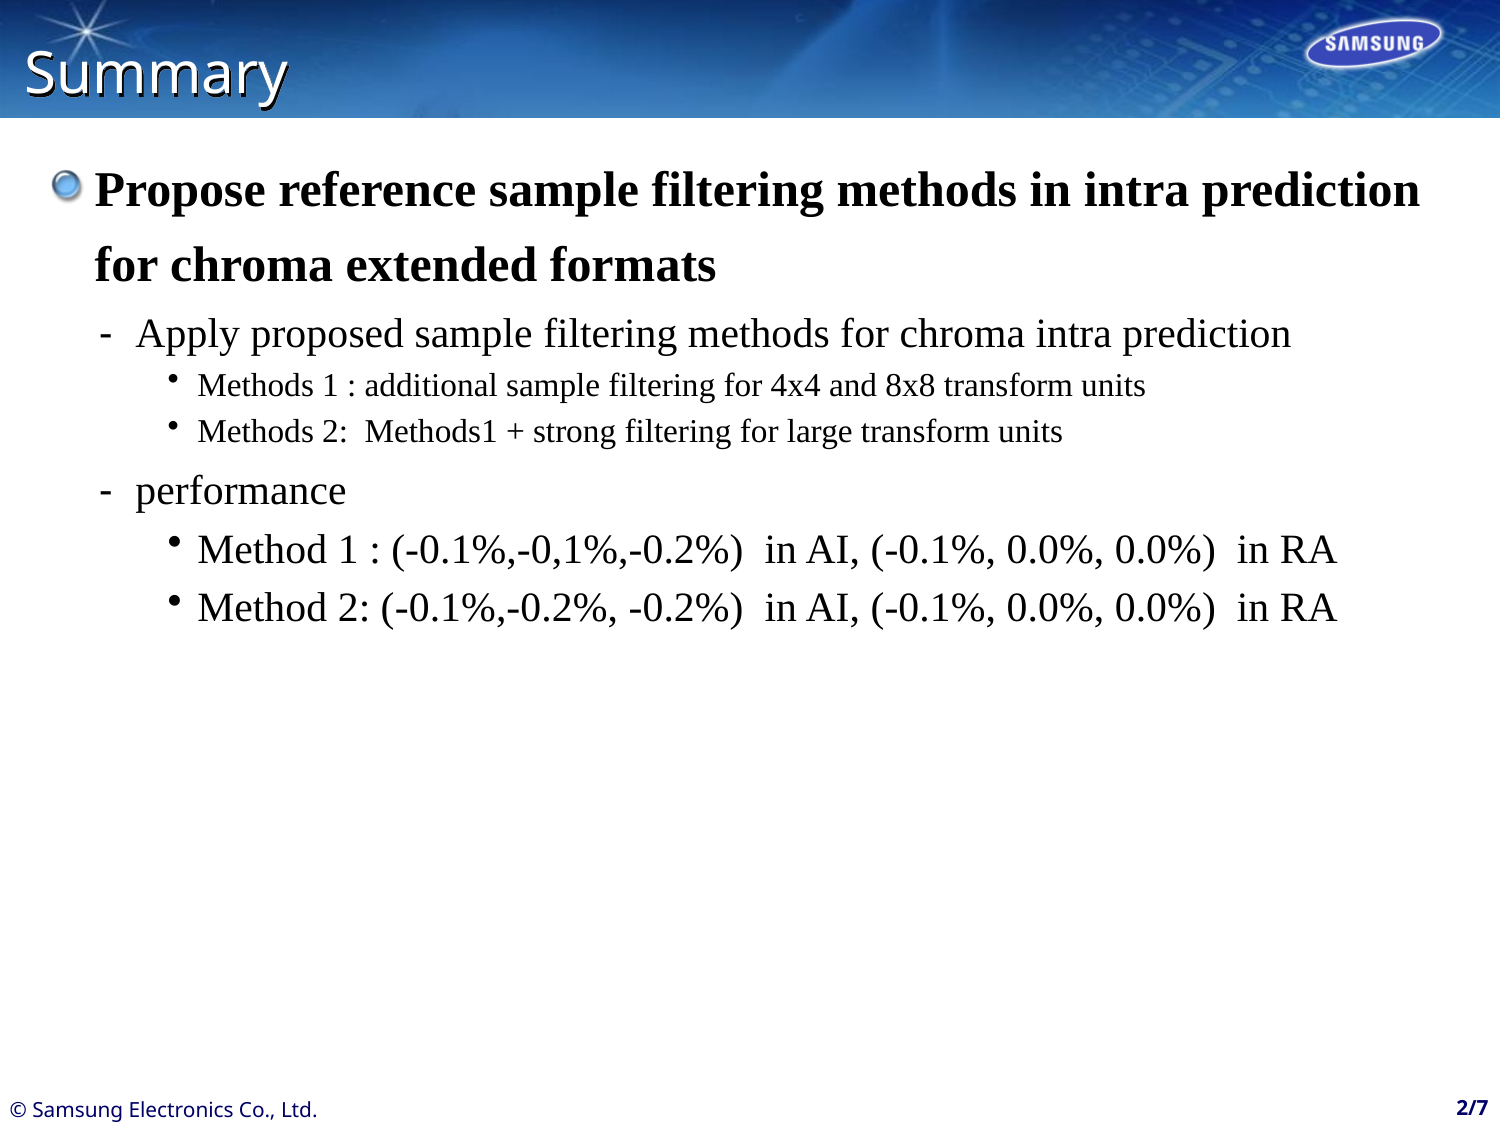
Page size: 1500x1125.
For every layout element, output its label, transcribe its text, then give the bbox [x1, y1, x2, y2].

list Propose reference sample filtering methods in intra prediction for chroma extended formats Apply proposed sample filtering methods for chroma intra prediction Methods 1 : additional sample filtering for 4x4 and 8x8 transform units Methods 2: Methods1 + strong filtering for large transform units performance Method 1 : (-0.1%,-0,1%,-0.2%) in AI, (-0.1%, 0.0%, 0.0%) in RA Method 2: (-0.1%,-0.2%, -0.2%) in AI, (-0.1%, 0.0%, 0.0%) in RA [35, 134, 1462, 1049]
title Summary [9, 40, 1117, 114]
picture [50, 169, 85, 205]
picture [0, 0, 1500, 118]
